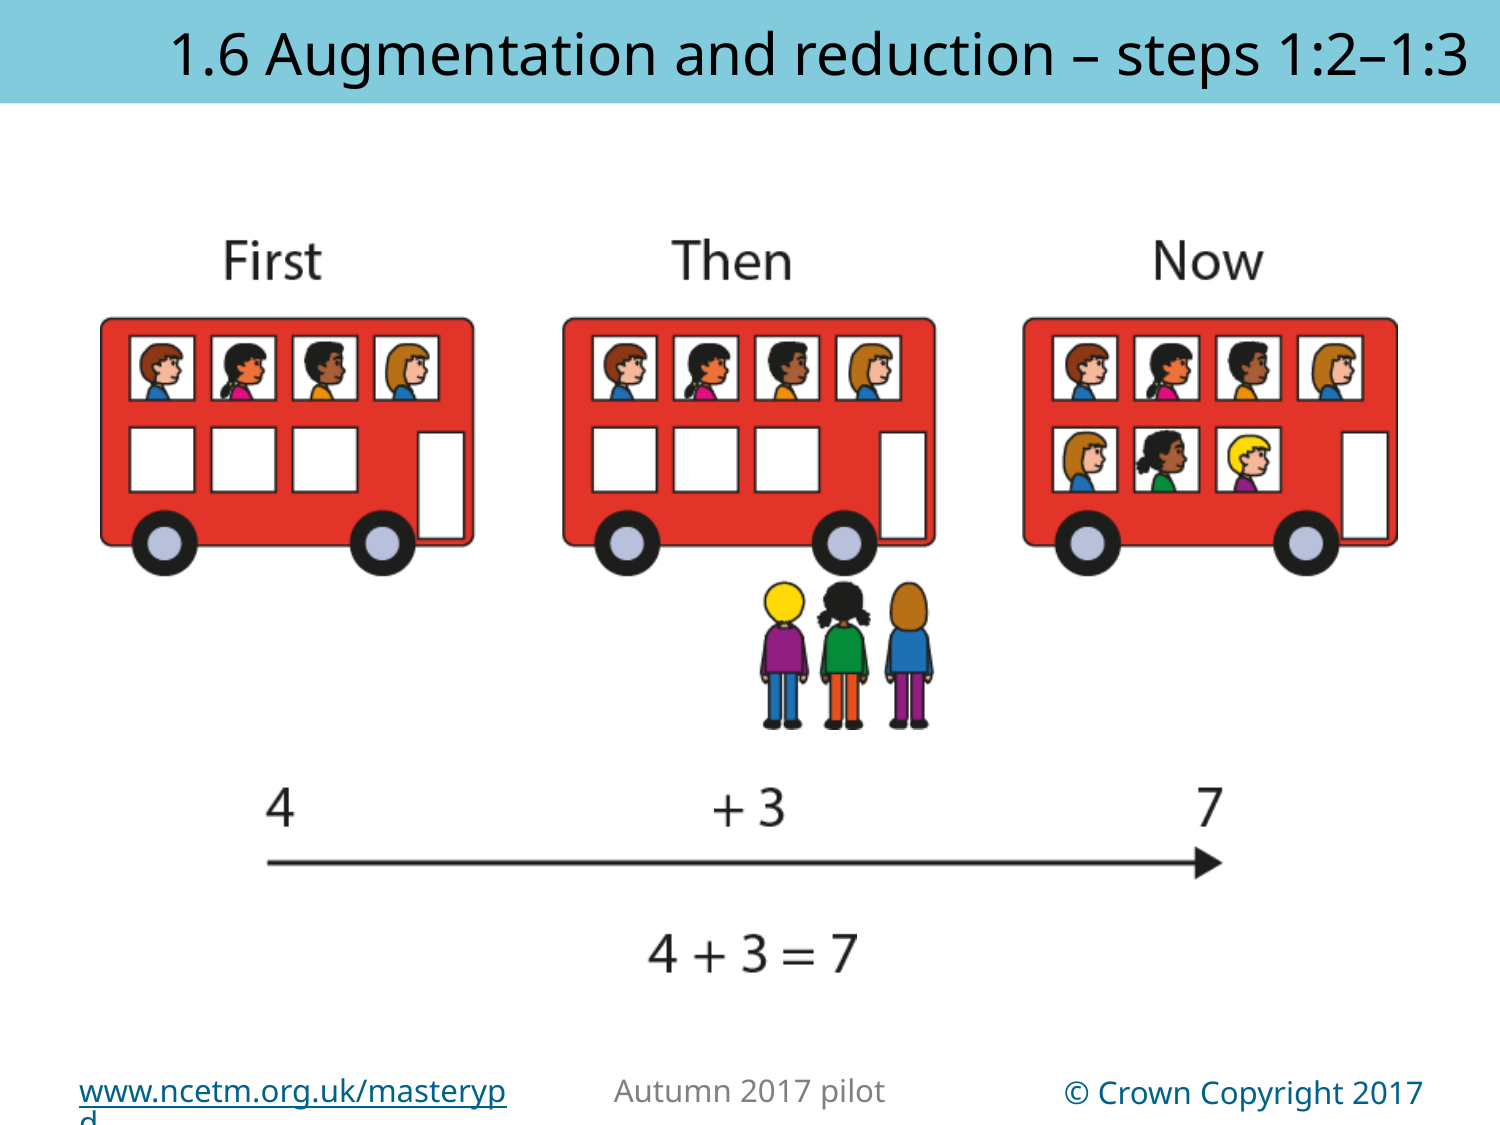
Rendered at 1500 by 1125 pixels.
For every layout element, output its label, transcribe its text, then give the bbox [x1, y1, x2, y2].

list 1.6 Augmentation and reduction – steps 1:2–1:3 [0, 0, 1500, 104]
picture [100, 231, 479, 731]
picture [560, 231, 940, 731]
picture [1021, 231, 1412, 731]
picture [100, 774, 1400, 894]
picture [643, 928, 857, 977]
